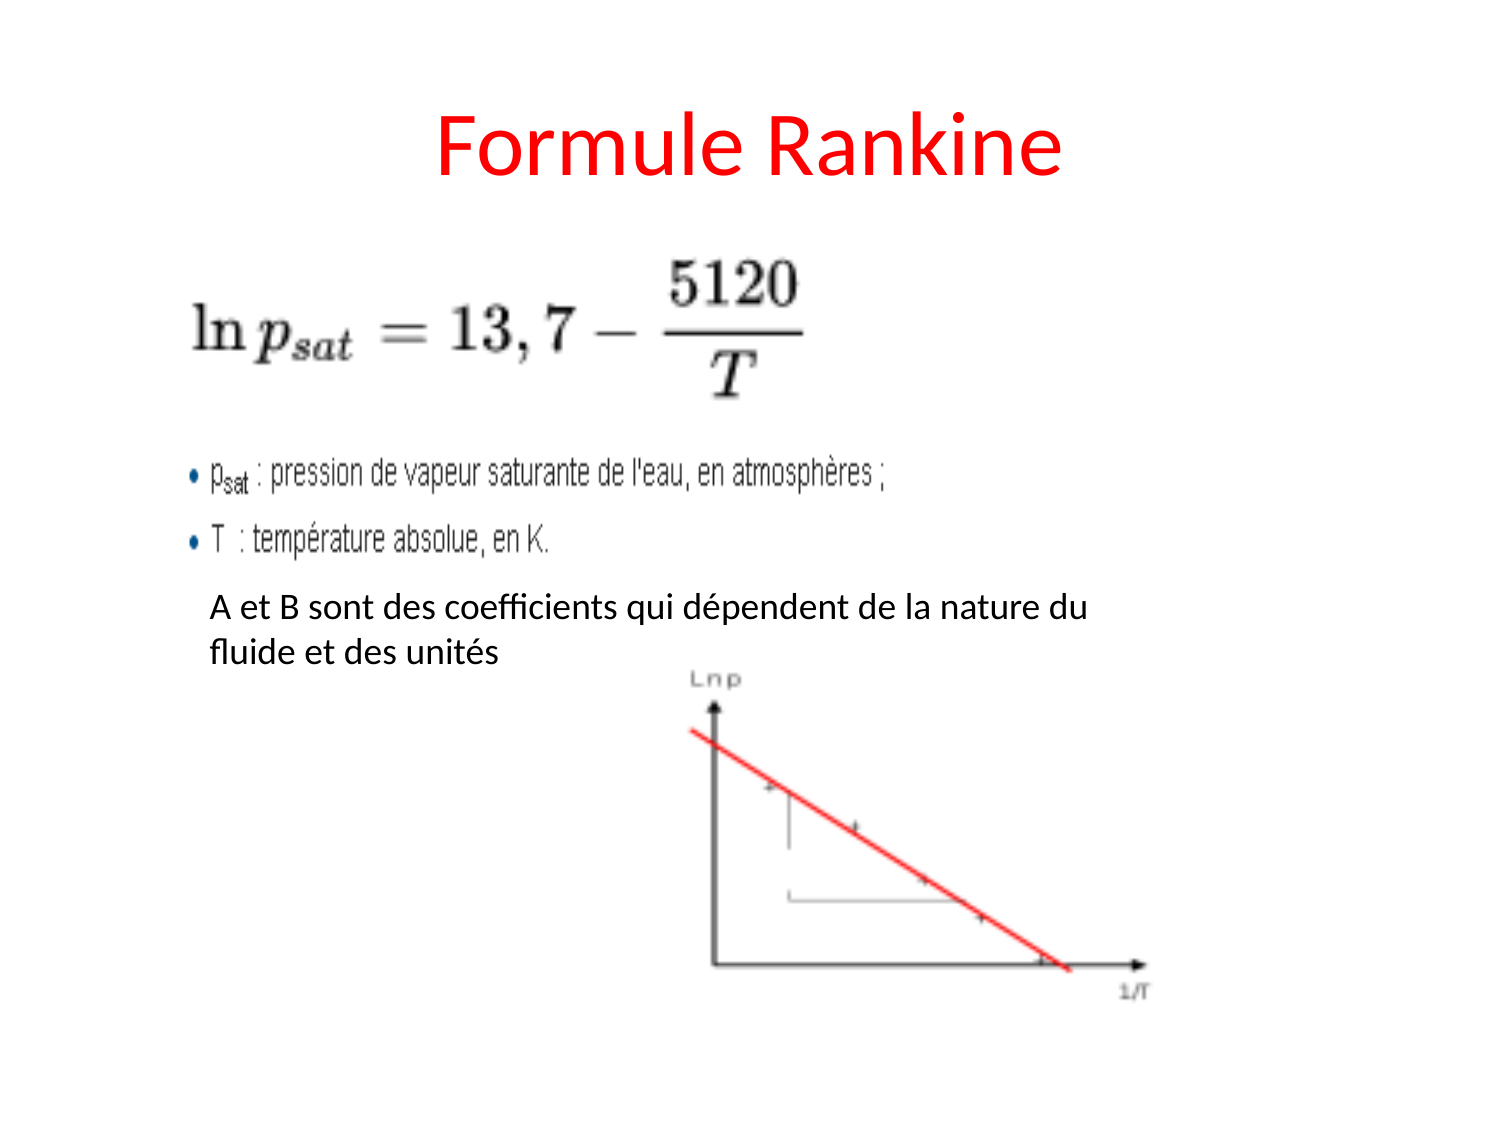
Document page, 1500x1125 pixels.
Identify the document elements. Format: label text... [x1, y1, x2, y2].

text_box A et B sont des coefficients qui dépendent de la nature du fluide et des unités [194, 574, 1152, 679]
picture [678, 668, 1190, 1007]
picture [170, 420, 904, 575]
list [123, 219, 901, 433]
title Formule Rankine [75, 45, 1425, 233]
